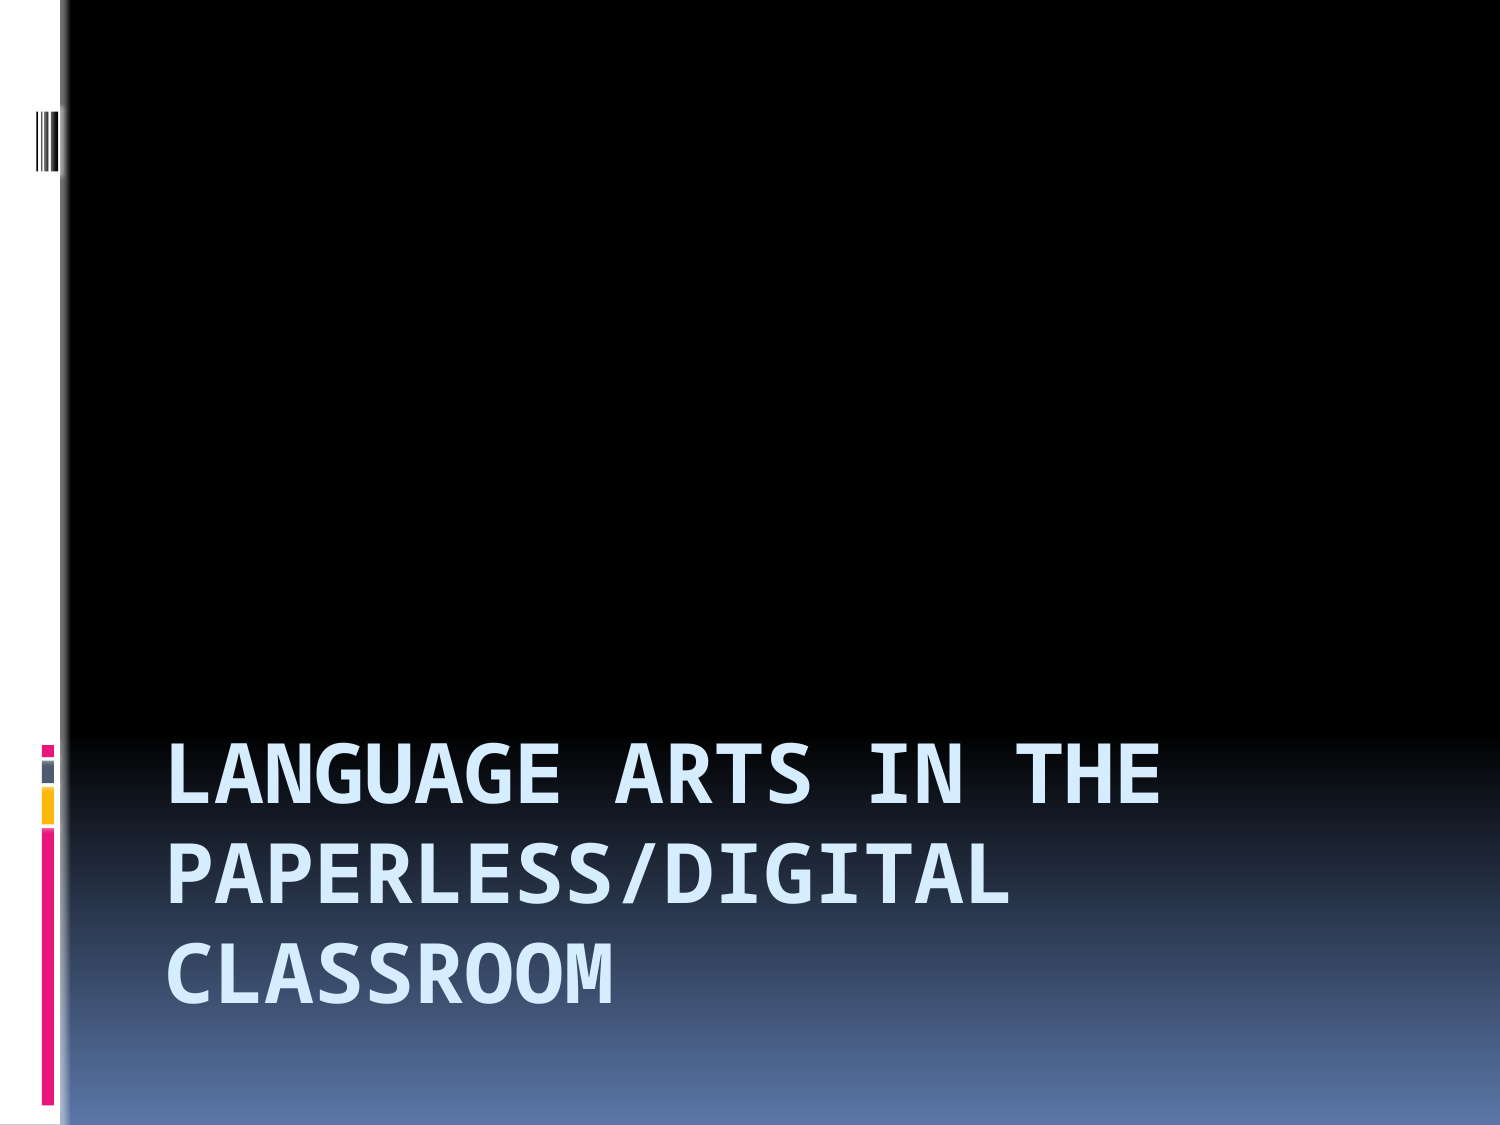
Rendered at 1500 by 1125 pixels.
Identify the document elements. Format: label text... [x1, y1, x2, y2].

title Language Arts in the Paperless/digital classroom [150, 712, 1425, 1037]
